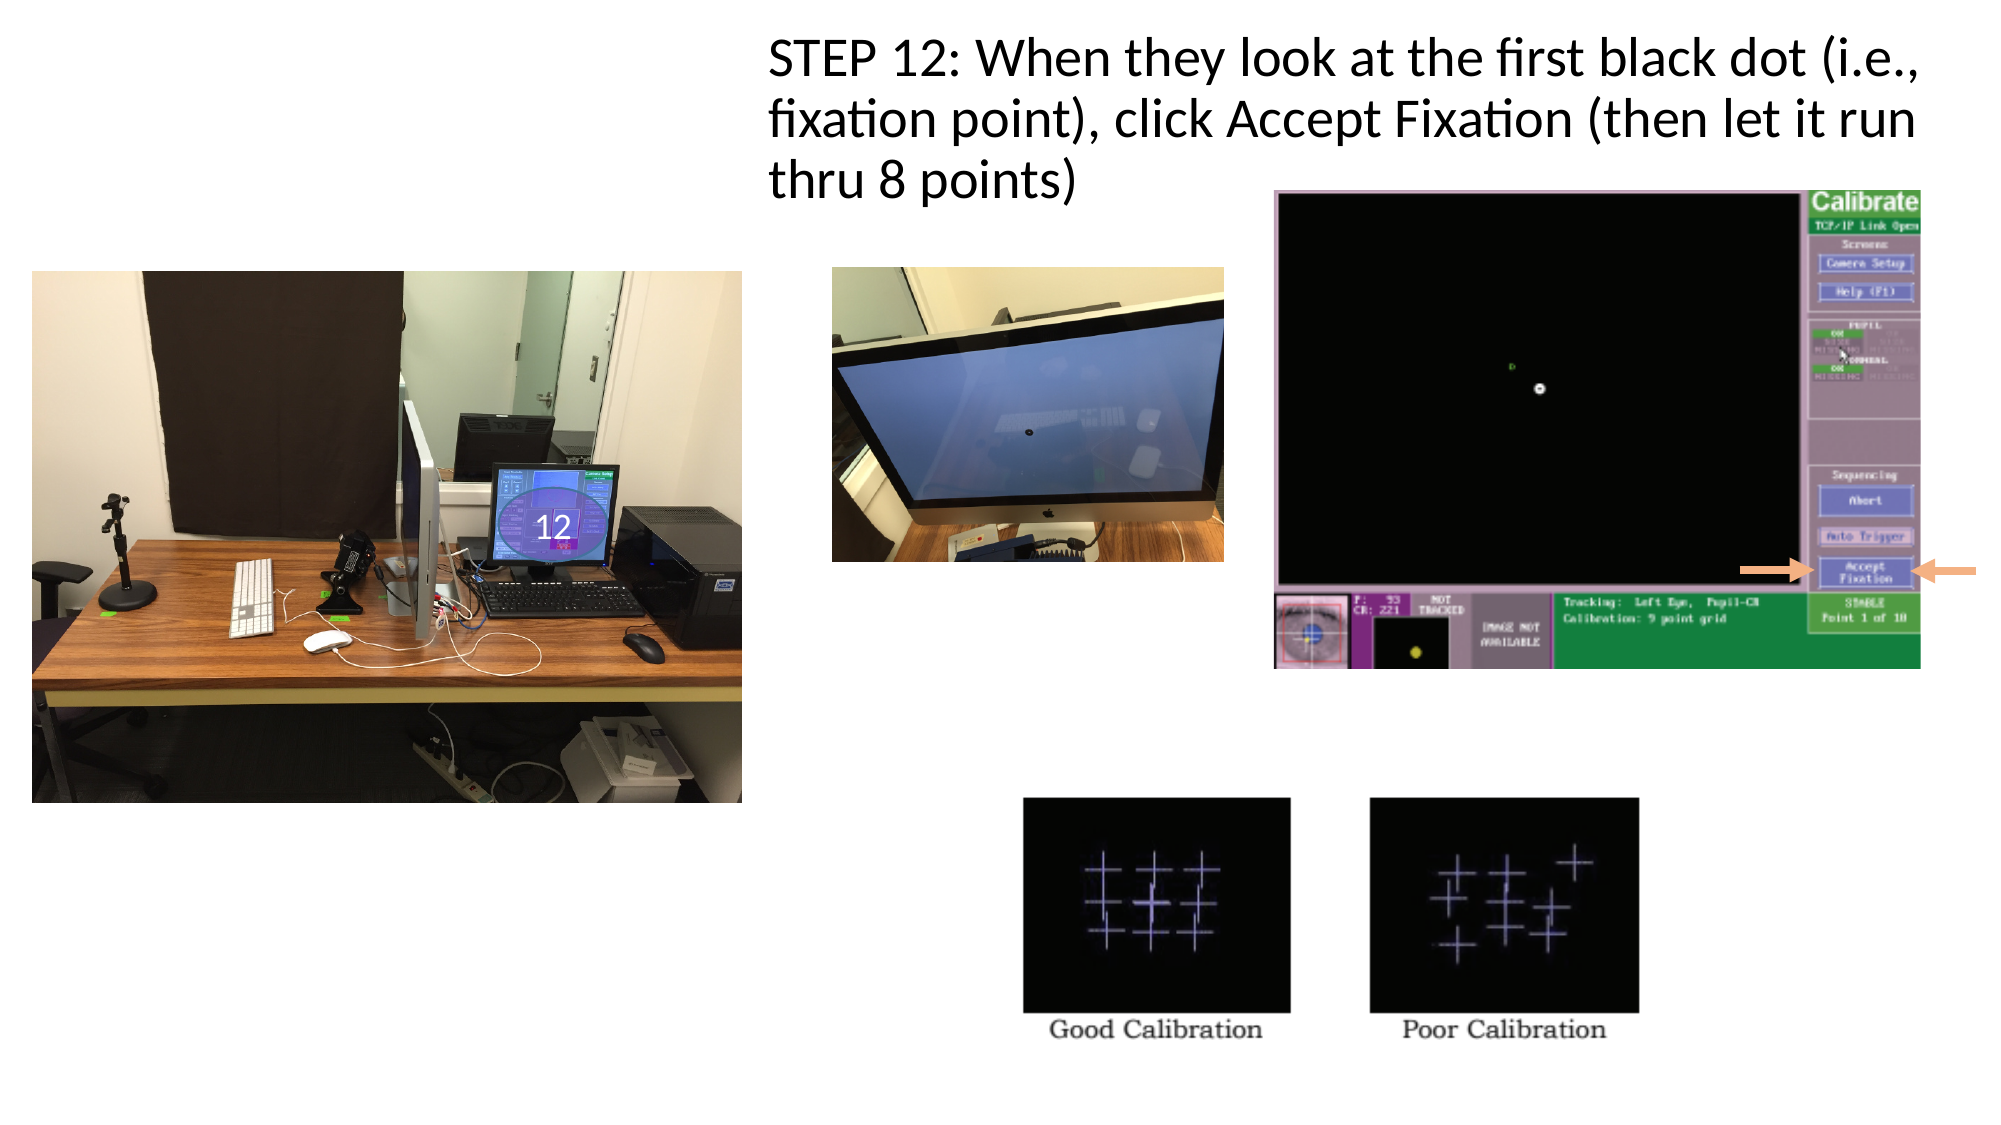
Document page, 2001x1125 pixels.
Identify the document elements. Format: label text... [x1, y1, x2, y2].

picture [832, 267, 1224, 562]
picture [32, 271, 742, 803]
picture [999, 791, 1663, 1066]
picture [1273, 190, 1921, 669]
text_box STEP 12: When they look at the first black dot (i.e., fixation point), click Accept Fixation (then let it run thru 8 points) [753, 20, 2000, 1125]
